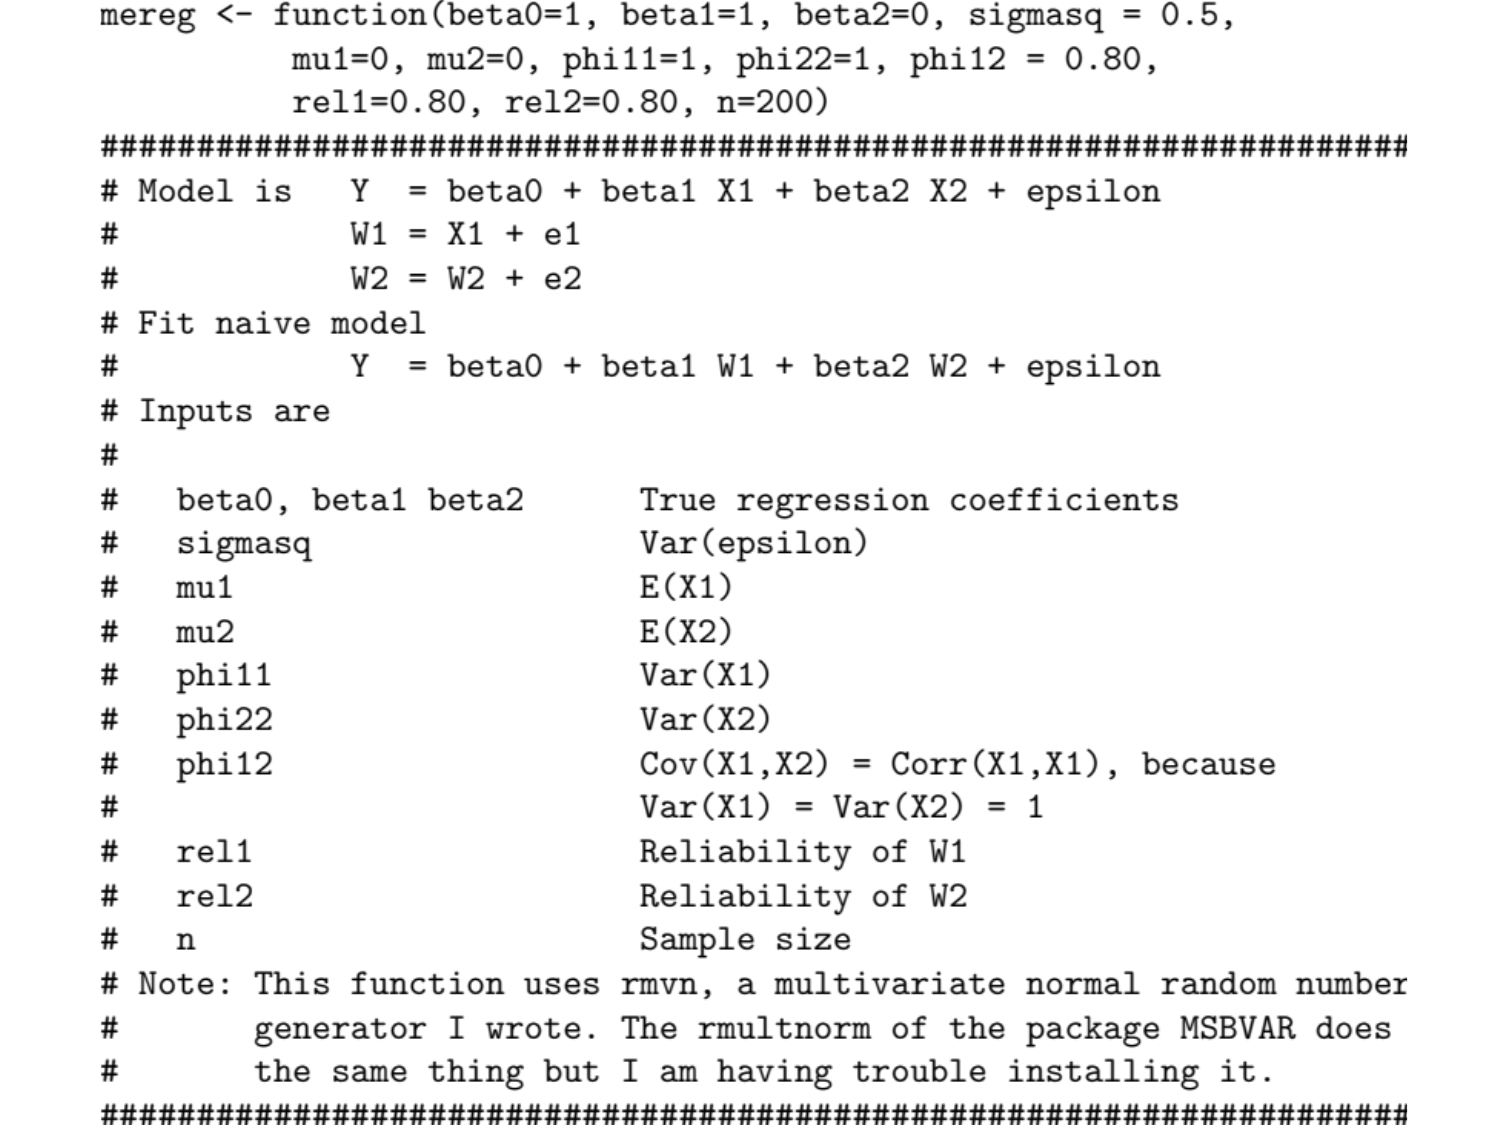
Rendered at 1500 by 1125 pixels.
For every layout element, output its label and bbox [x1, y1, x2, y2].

picture [100, 0, 1408, 1125]
